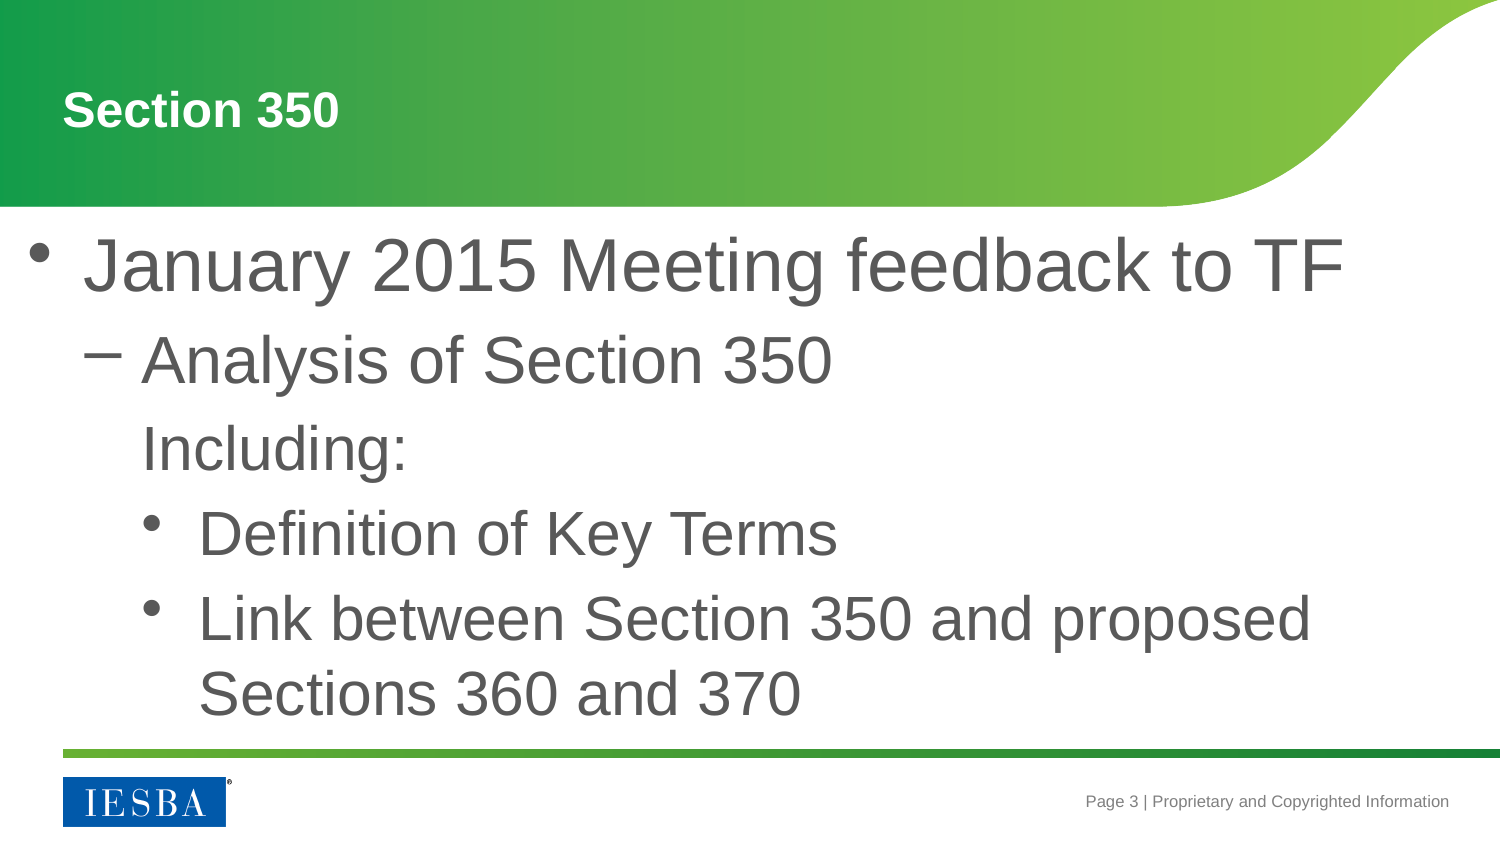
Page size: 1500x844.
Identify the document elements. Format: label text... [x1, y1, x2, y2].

picture [0, 0, 1500, 207]
picture [63, 777, 232, 827]
list January 2015 Meeting feedback to TF Analysis of Section 350 Including: Definition of Key Terms Link between Section 350 and proposed Sections 360 and 370 [12, 209, 1488, 747]
title Section 350 [62, 75, 1300, 141]
